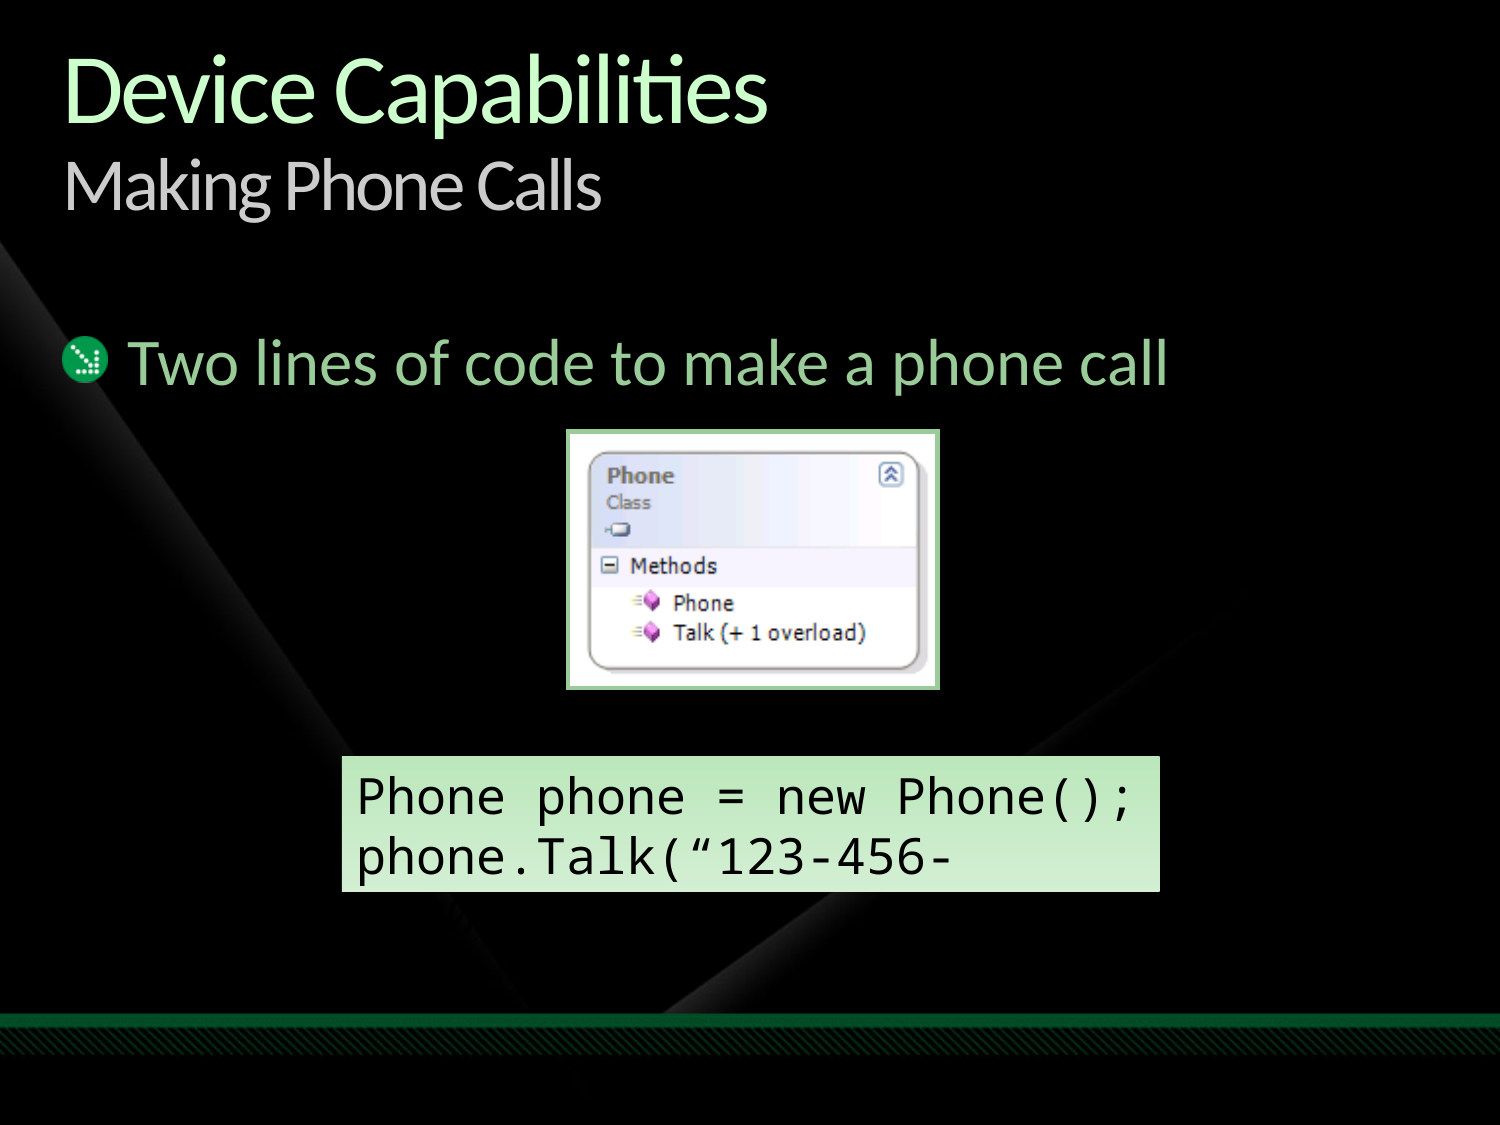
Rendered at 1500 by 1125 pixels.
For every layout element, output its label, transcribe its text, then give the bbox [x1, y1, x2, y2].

text_box Phone phone = new Phone(); phone.Talk(“123-456-7890”); [341, 756, 1160, 892]
picture [0, 0, 1500, 1125]
title Device Capabilities Making Phone Calls [62, 37, 1438, 229]
list Two lines of code to make a phone call [62, 231, 1438, 980]
